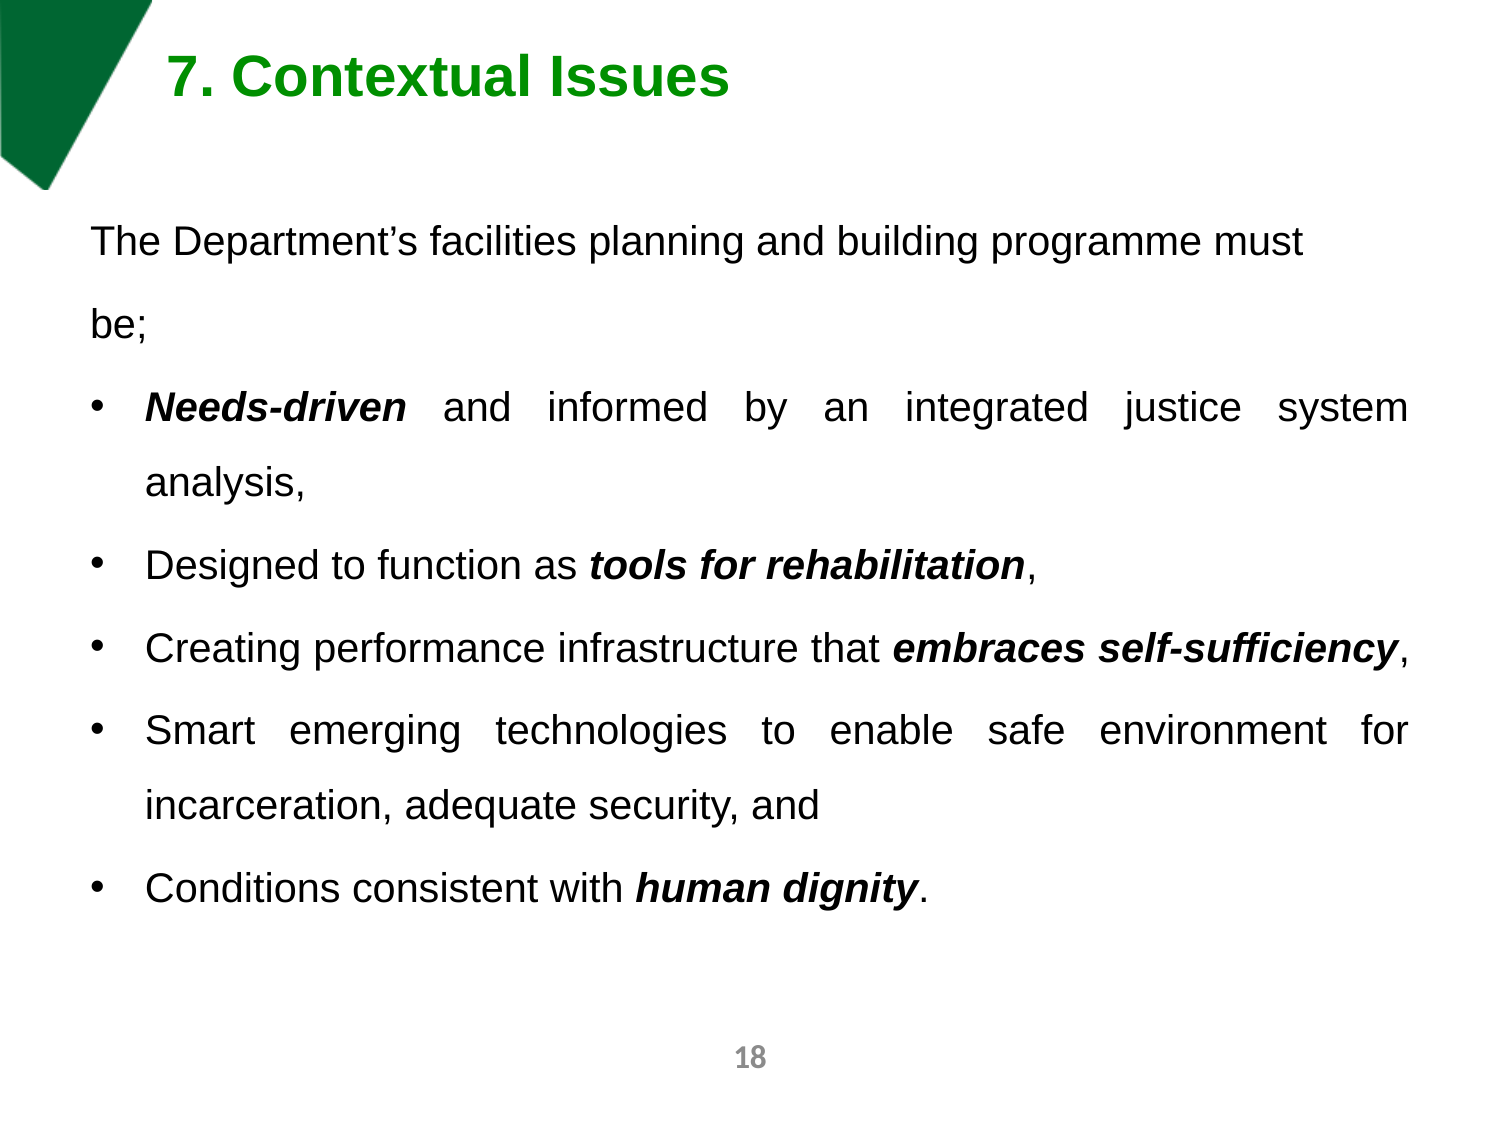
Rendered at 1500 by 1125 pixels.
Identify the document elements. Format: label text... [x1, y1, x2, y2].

picture [0, 0, 153, 190]
slide_number 18 [575, 1025, 925, 1086]
list The Department’s facilities planning and building programme must be; Needs-driven and informed by an integrated justice system analysis, Designed to function as tools for rehabilitation, Creating performance infrastructure that embraces self-sufficiency, Smart emerging technologies to enable safe environment for incarceration, adequate security, and Conditions consistent with human dignity. [75, 182, 1425, 988]
text_box 7. Contextual Issues [157, 30, 1425, 116]
